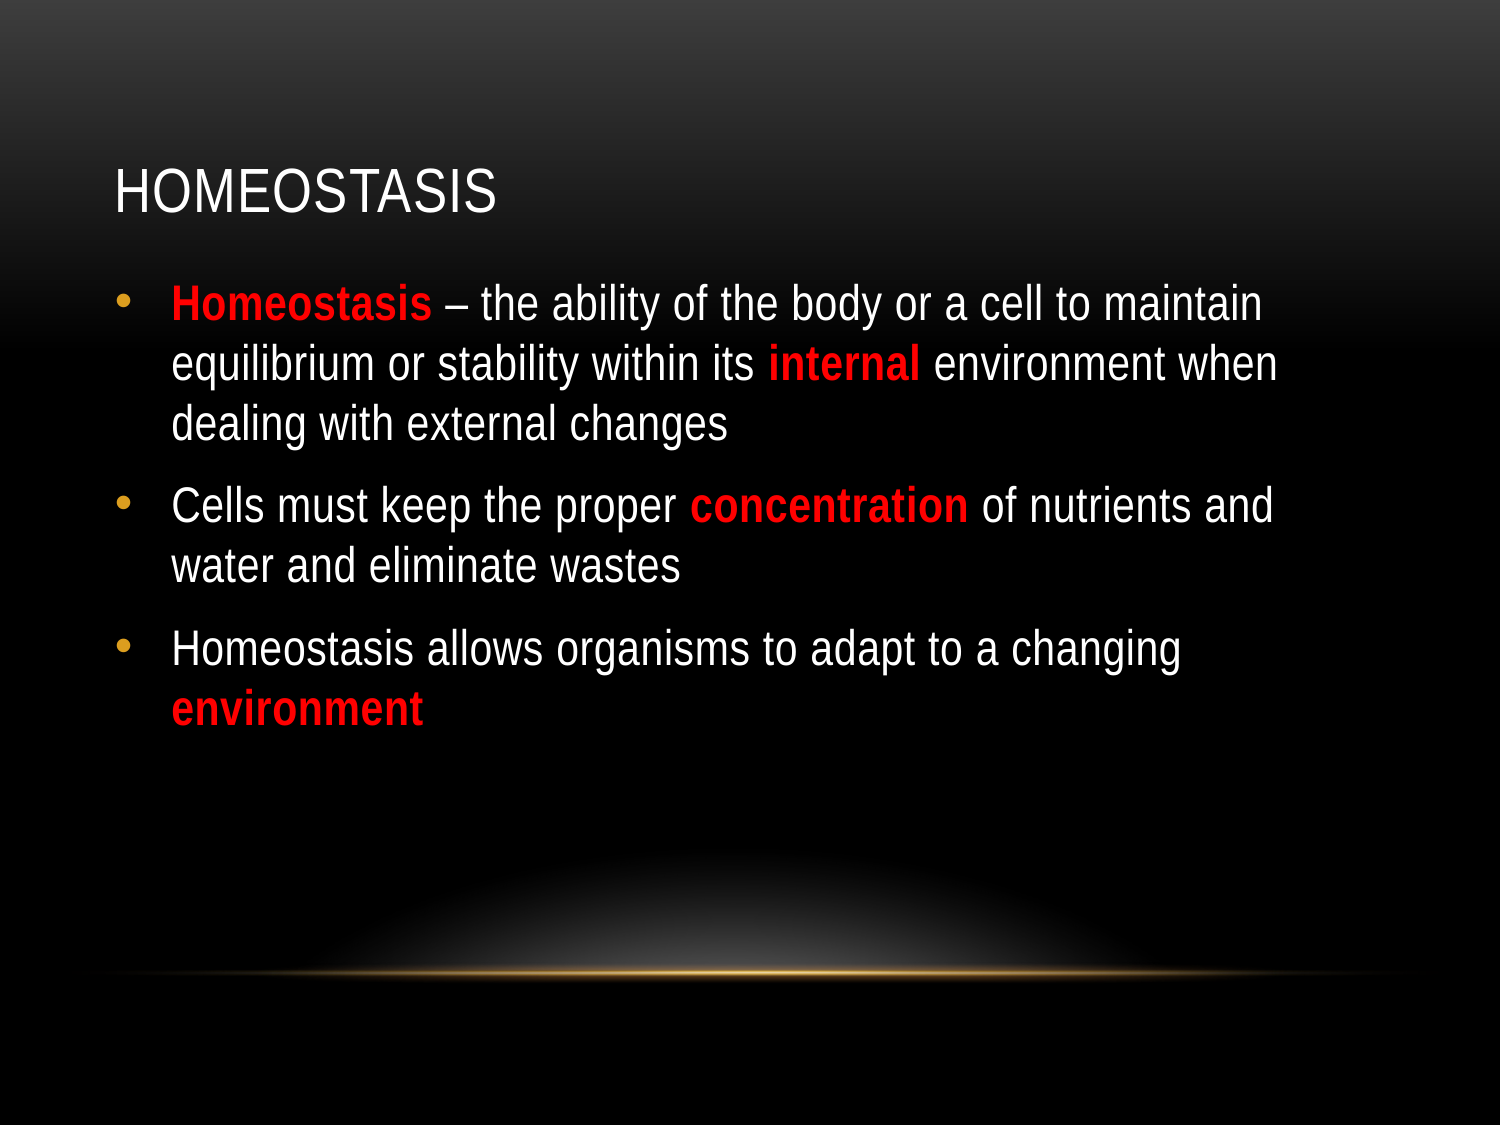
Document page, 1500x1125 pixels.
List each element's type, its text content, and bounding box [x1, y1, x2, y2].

list Homeostasis – the ability of the body or a cell to maintain equilibrium or stability within its internal environment when dealing with external changes Cells must keep the proper concentration of nutrients and water and eliminate wastes Homeostasis allows organisms to adapt to a changing environment [99, 262, 1400, 938]
title Homeostasis [99, 45, 1400, 233]
picture [0, 0, 1500, 1125]
